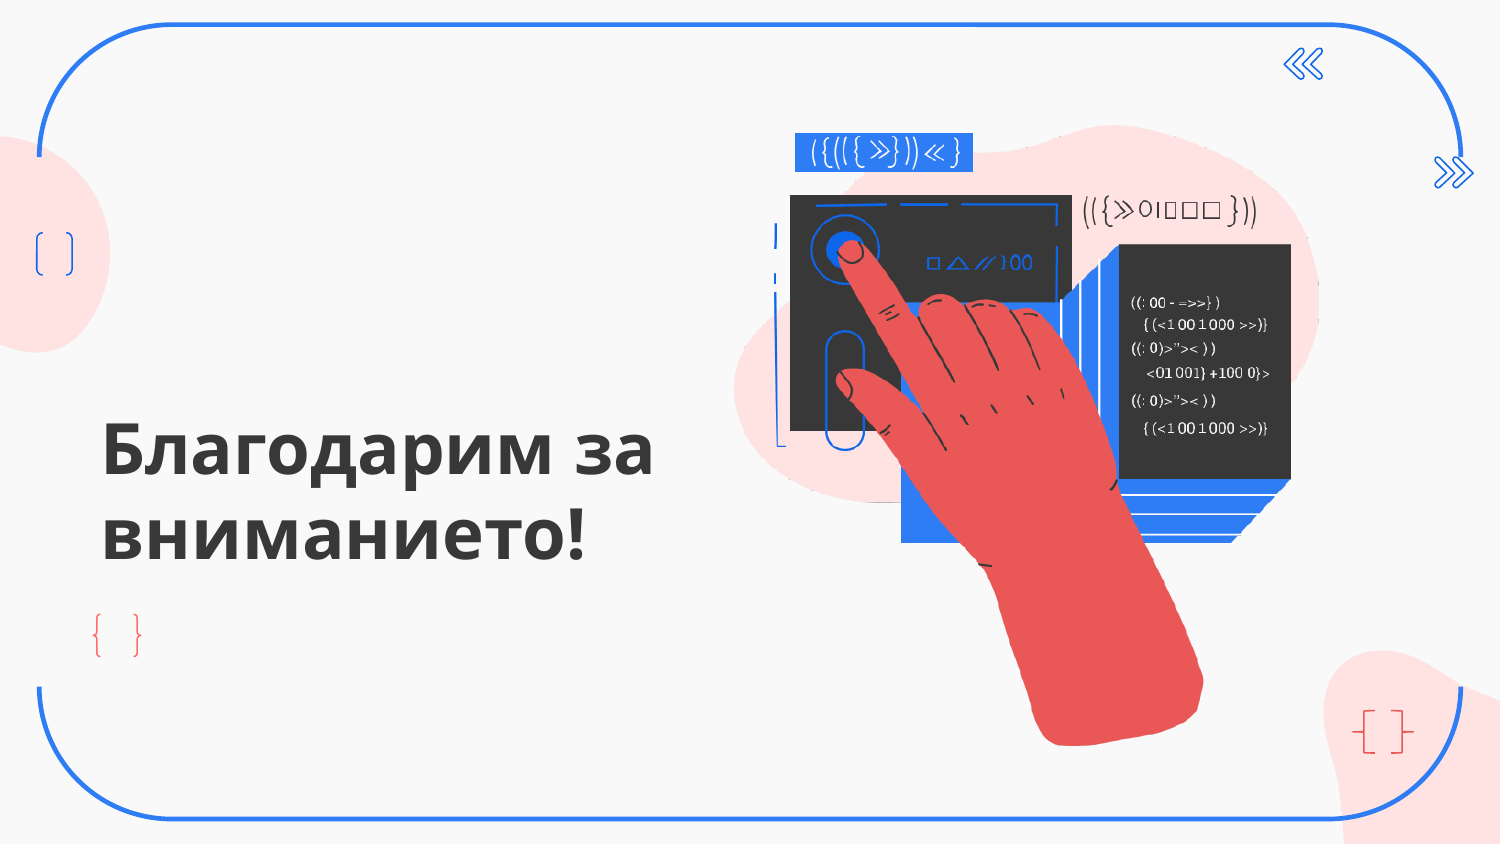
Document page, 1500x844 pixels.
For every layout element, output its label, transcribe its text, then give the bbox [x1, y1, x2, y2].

text_box [93, 614, 141, 657]
picture [732, 124, 1320, 747]
title Благодарим за вниманието! [85, 388, 727, 483]
